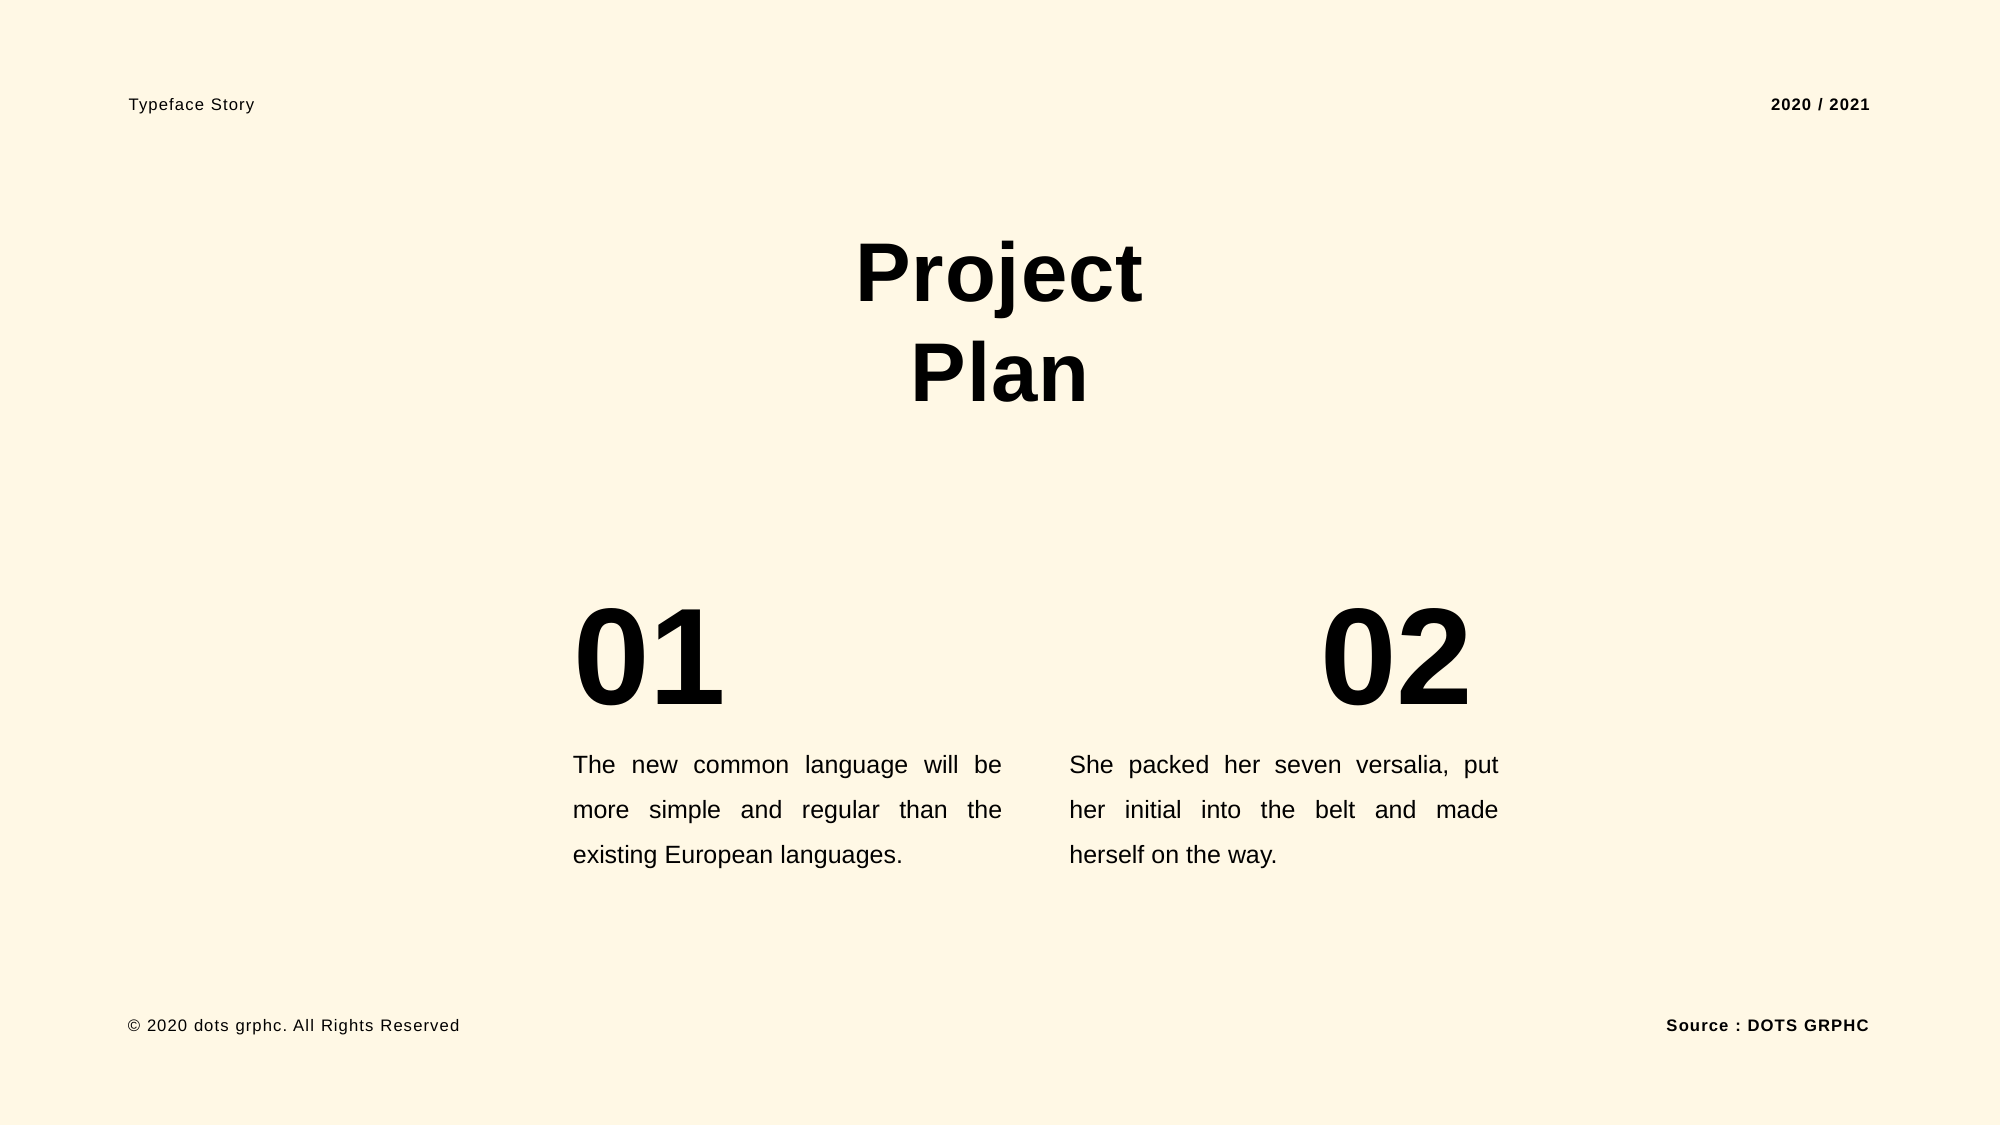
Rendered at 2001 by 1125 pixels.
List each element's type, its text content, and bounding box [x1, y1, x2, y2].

text_box The new common language will be more simple and regular than the existing European languages. [558, 726, 1019, 876]
text_box © 2020 dots grphc. All Rights Reserved [113, 1007, 490, 1043]
text_box 2020 / 2021 [1688, 86, 1885, 122]
text_box She packed her seven versalia, put her initial into the belt and made herself on the way. [1054, 726, 1515, 876]
text_box 01 [558, 559, 768, 726]
text_box Project Plan [838, 210, 1162, 426]
text_box Typeface Story [72, 86, 311, 122]
text_box Source : DOTS GRPHC [1538, 1007, 1884, 1042]
text_box 02 [1305, 559, 1515, 726]
